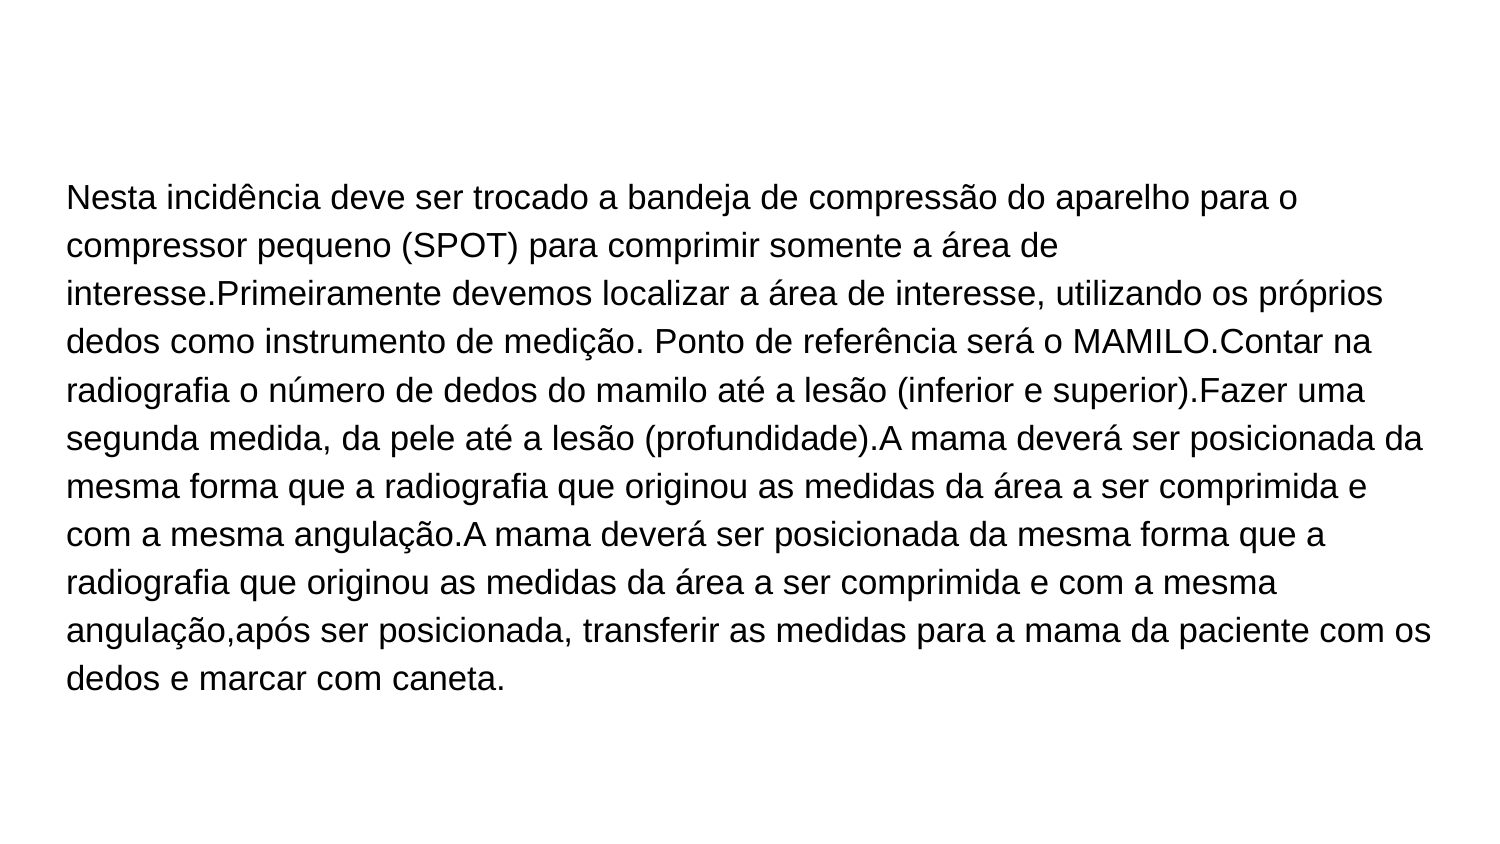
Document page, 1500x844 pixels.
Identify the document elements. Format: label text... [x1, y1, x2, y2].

list Nesta incidência deve ser trocado a bandeja de compressão do aparelho para o compressor pequeno (SPOT) para comprimir somente a área de interesse.Primeiramente devemos localizar a área de interesse, utilizando os próprios dedos como instrumento de medição. Ponto de referência será o MAMILO.Contar na radiografia o número de dedos do mamilo até a lesão (inferior e superior).Fazer uma segunda medida, da pele até a lesão (profundidade).A mama deverá ser posicionada da mesma forma que a radiografia que originou as medidas da área a ser comprimida e com a mesma angulação.A mama deverá ser posicionada da mesma forma que a radiografia que originou as medidas da área a ser comprimida e com a mesma angulação,após ser posicionada, transferir as medidas para a mama da paciente com os dedos e marcar com caneta. [51, 153, 1449, 715]
